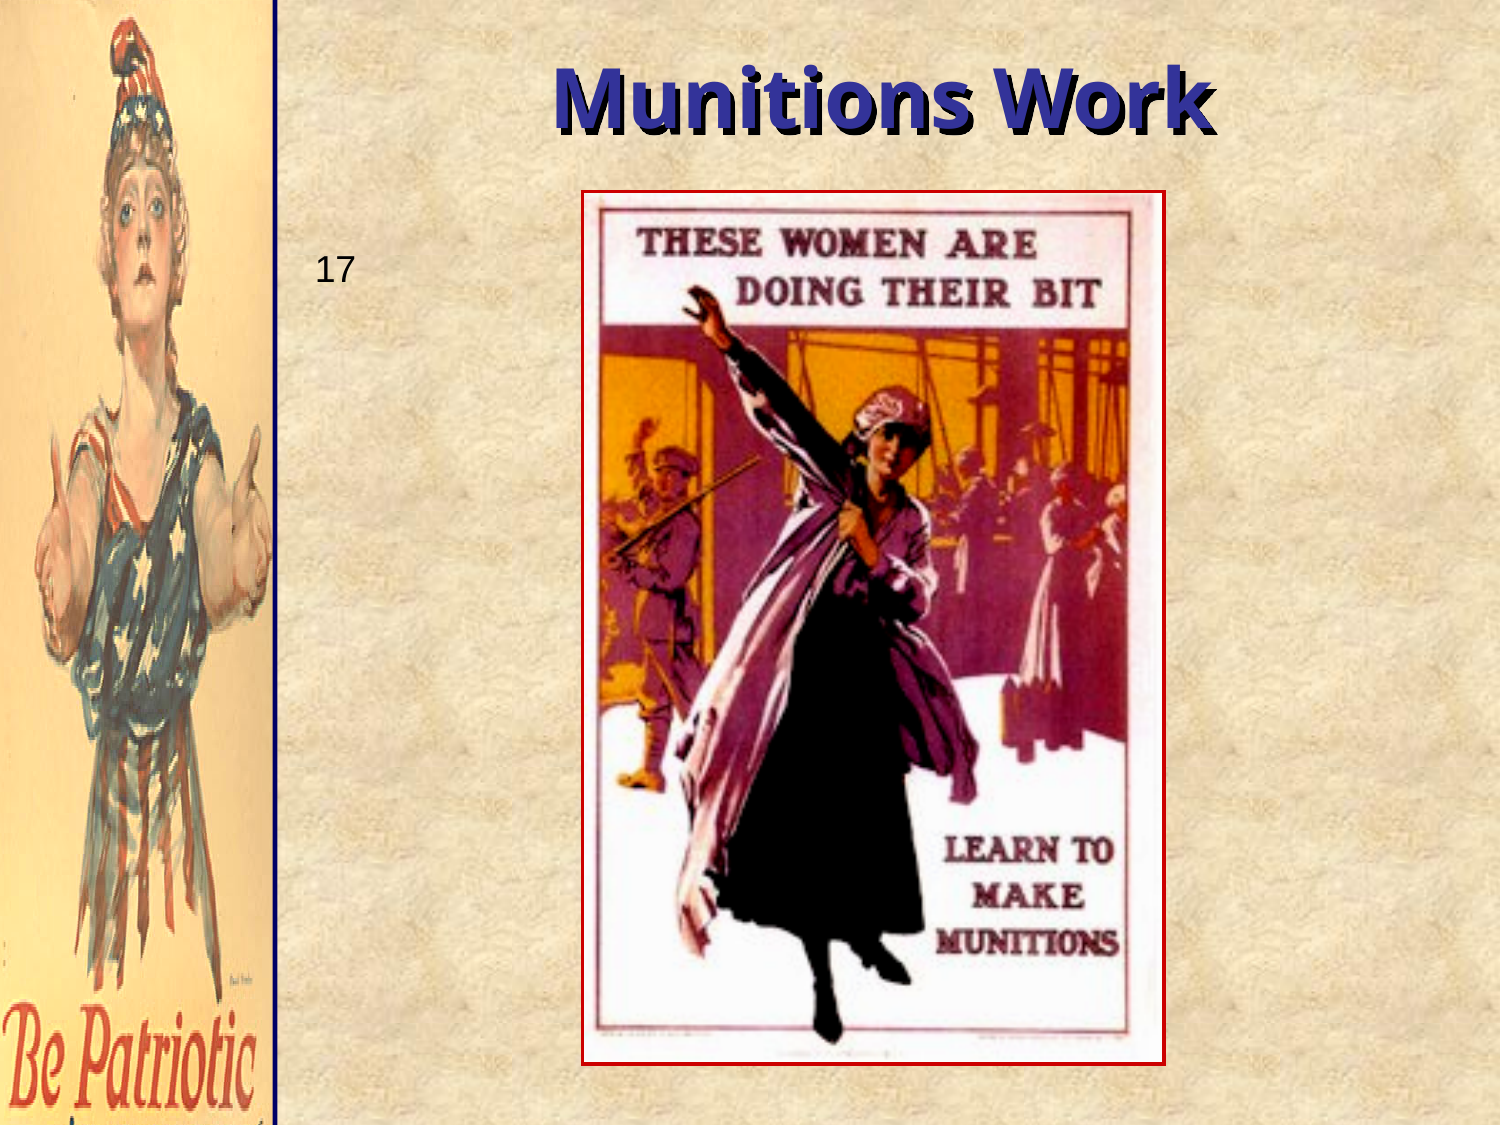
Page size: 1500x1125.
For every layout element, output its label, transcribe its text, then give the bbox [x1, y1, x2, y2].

text_box 17 [299, 237, 463, 298]
title Munitions Work [287, 37, 1475, 180]
picture [0, 0, 272, 1125]
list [583, 192, 1163, 1063]
picture [278, 0, 1500, 1125]
